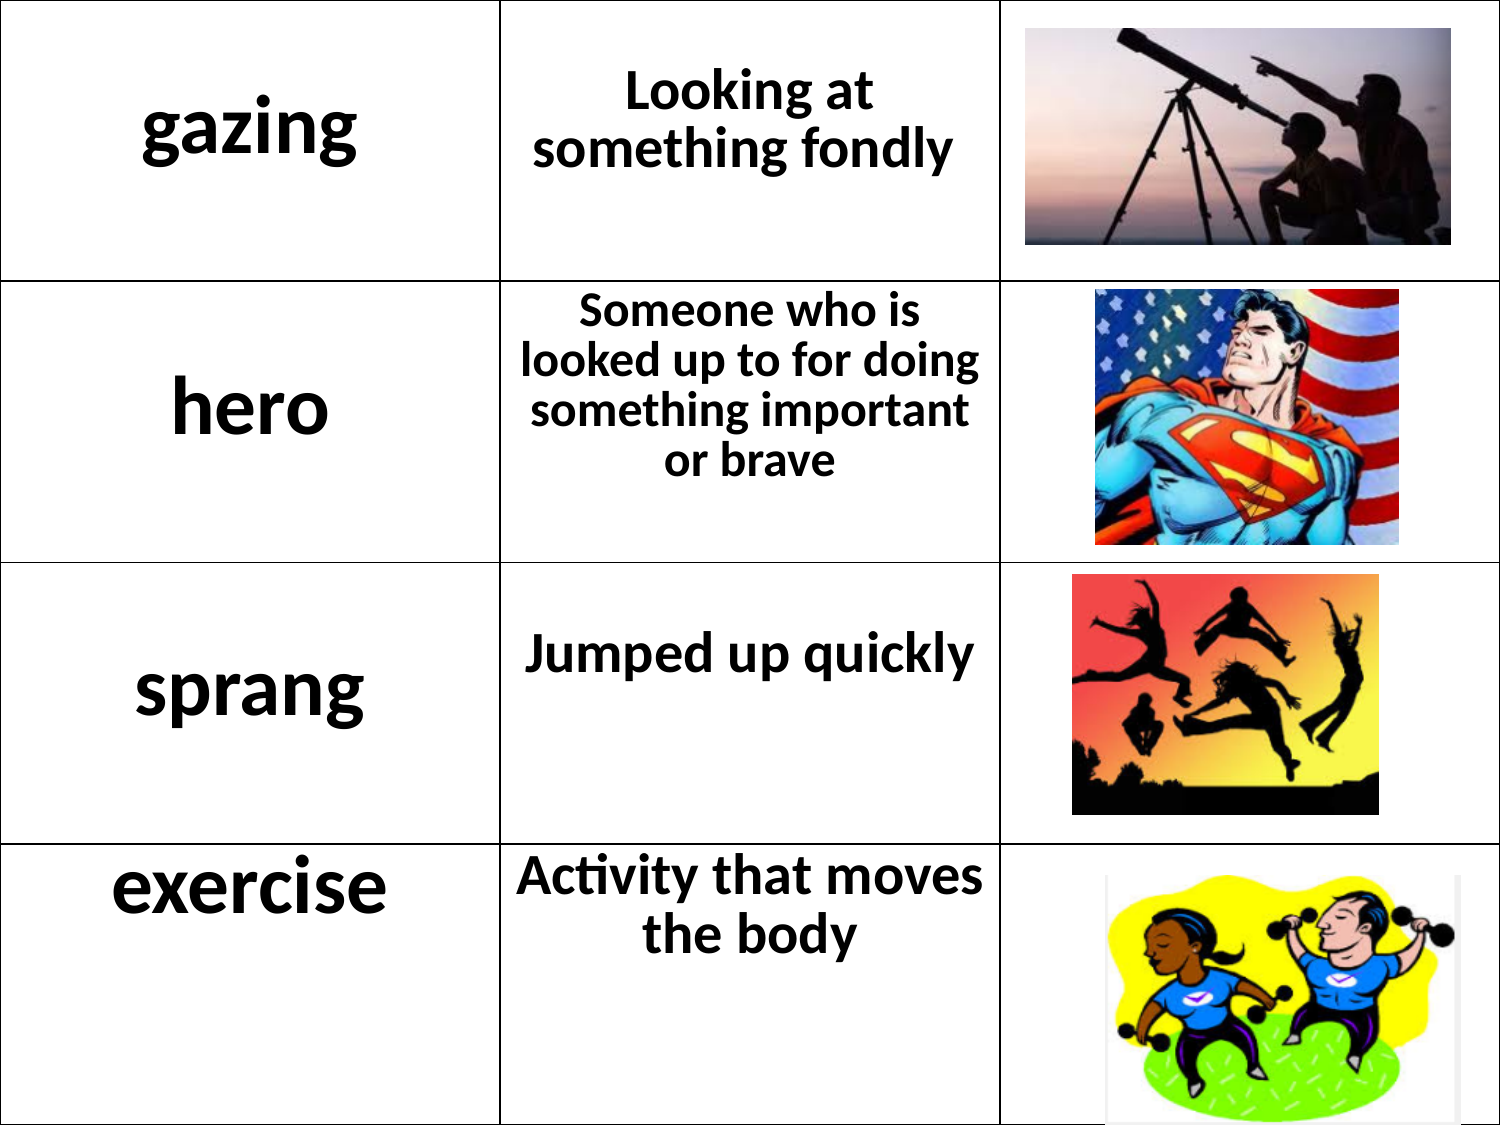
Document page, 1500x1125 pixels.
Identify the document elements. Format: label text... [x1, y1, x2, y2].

picture [1104, 875, 1462, 1125]
table_cell [1001, 845, 1499, 1124]
table_header [1001, 1, 1499, 280]
table_cell sprang [1, 563, 499, 843]
picture [1095, 289, 1400, 545]
table_cell [1001, 563, 1499, 843]
table_cell Activity that moves the body [501, 845, 999, 1124]
table_header Looking at something fondly [501, 1, 999, 280]
table_cell Someone who is looked up to for doing something important or brave [501, 282, 999, 562]
picture [1072, 573, 1380, 815]
table_cell [1001, 282, 1499, 562]
picture [1025, 27, 1451, 246]
table_header gazing [1, 1, 499, 280]
table_cell hero [1, 282, 499, 562]
table_cell Jumped up quickly [501, 563, 999, 843]
table_cell exercise [1, 845, 499, 1124]
